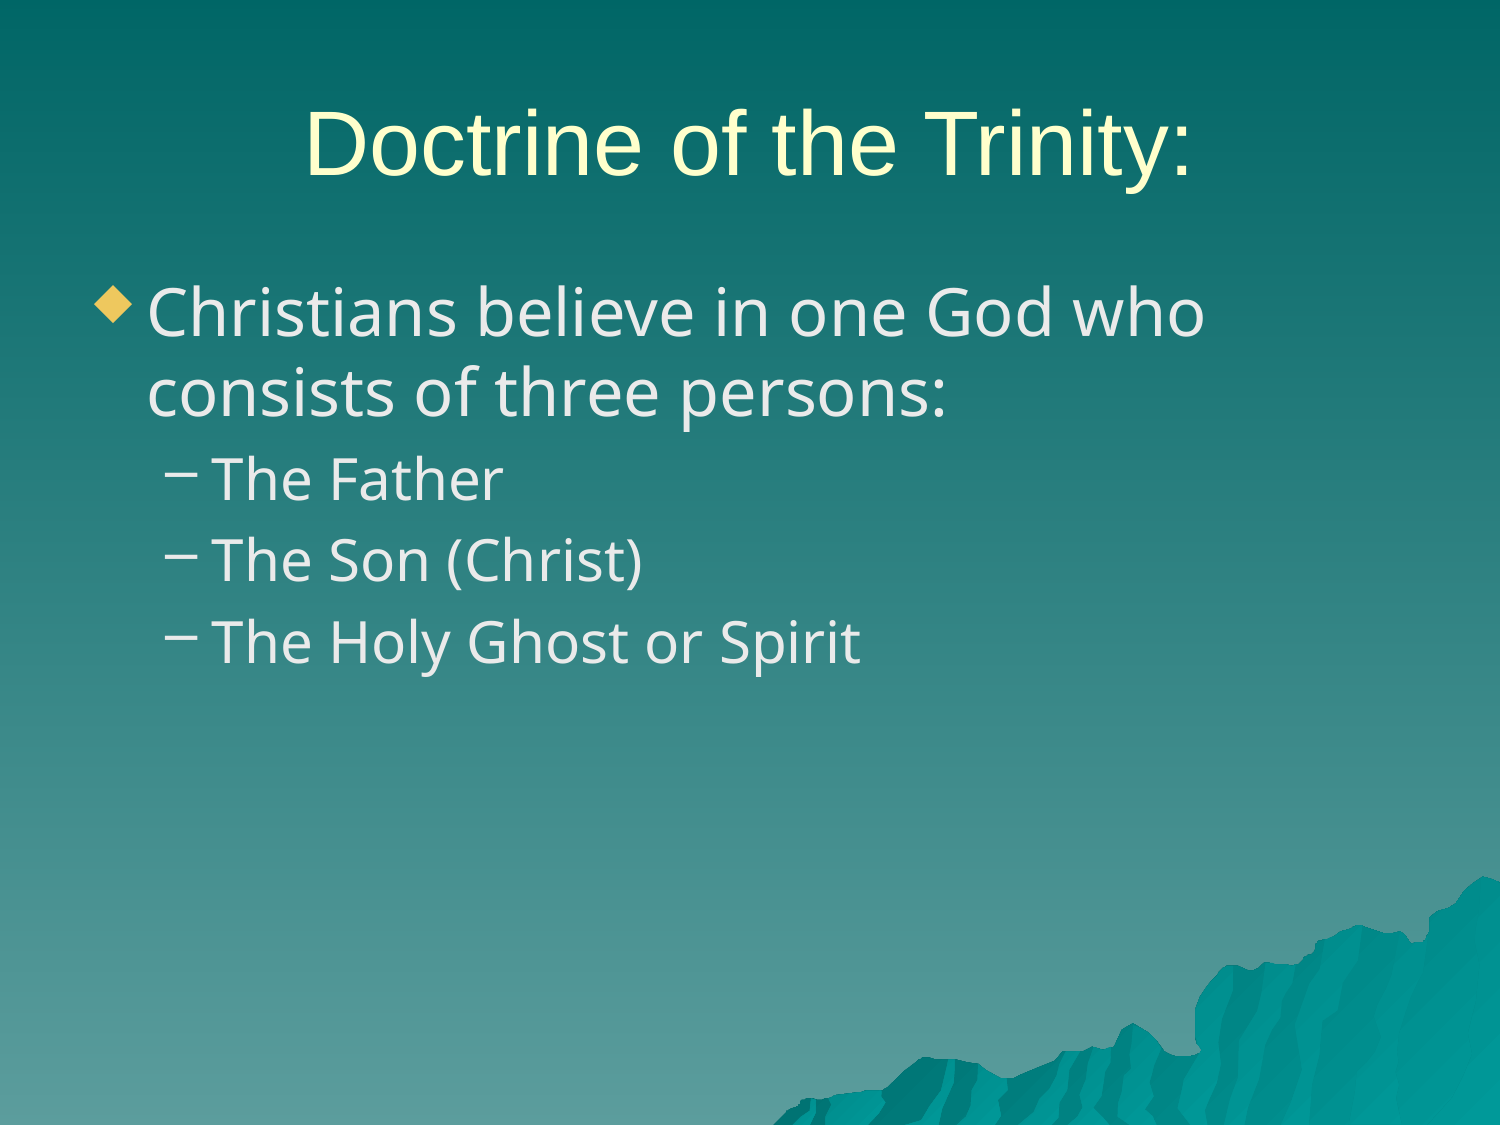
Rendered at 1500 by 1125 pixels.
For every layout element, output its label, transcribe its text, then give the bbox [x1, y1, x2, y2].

title Doctrine of the Trinity: [74, 45, 1426, 233]
list Christians believe in one God who consists of three persons: The Father The Son (Christ) The Holy Ghost or Spirit [74, 262, 1426, 1006]
